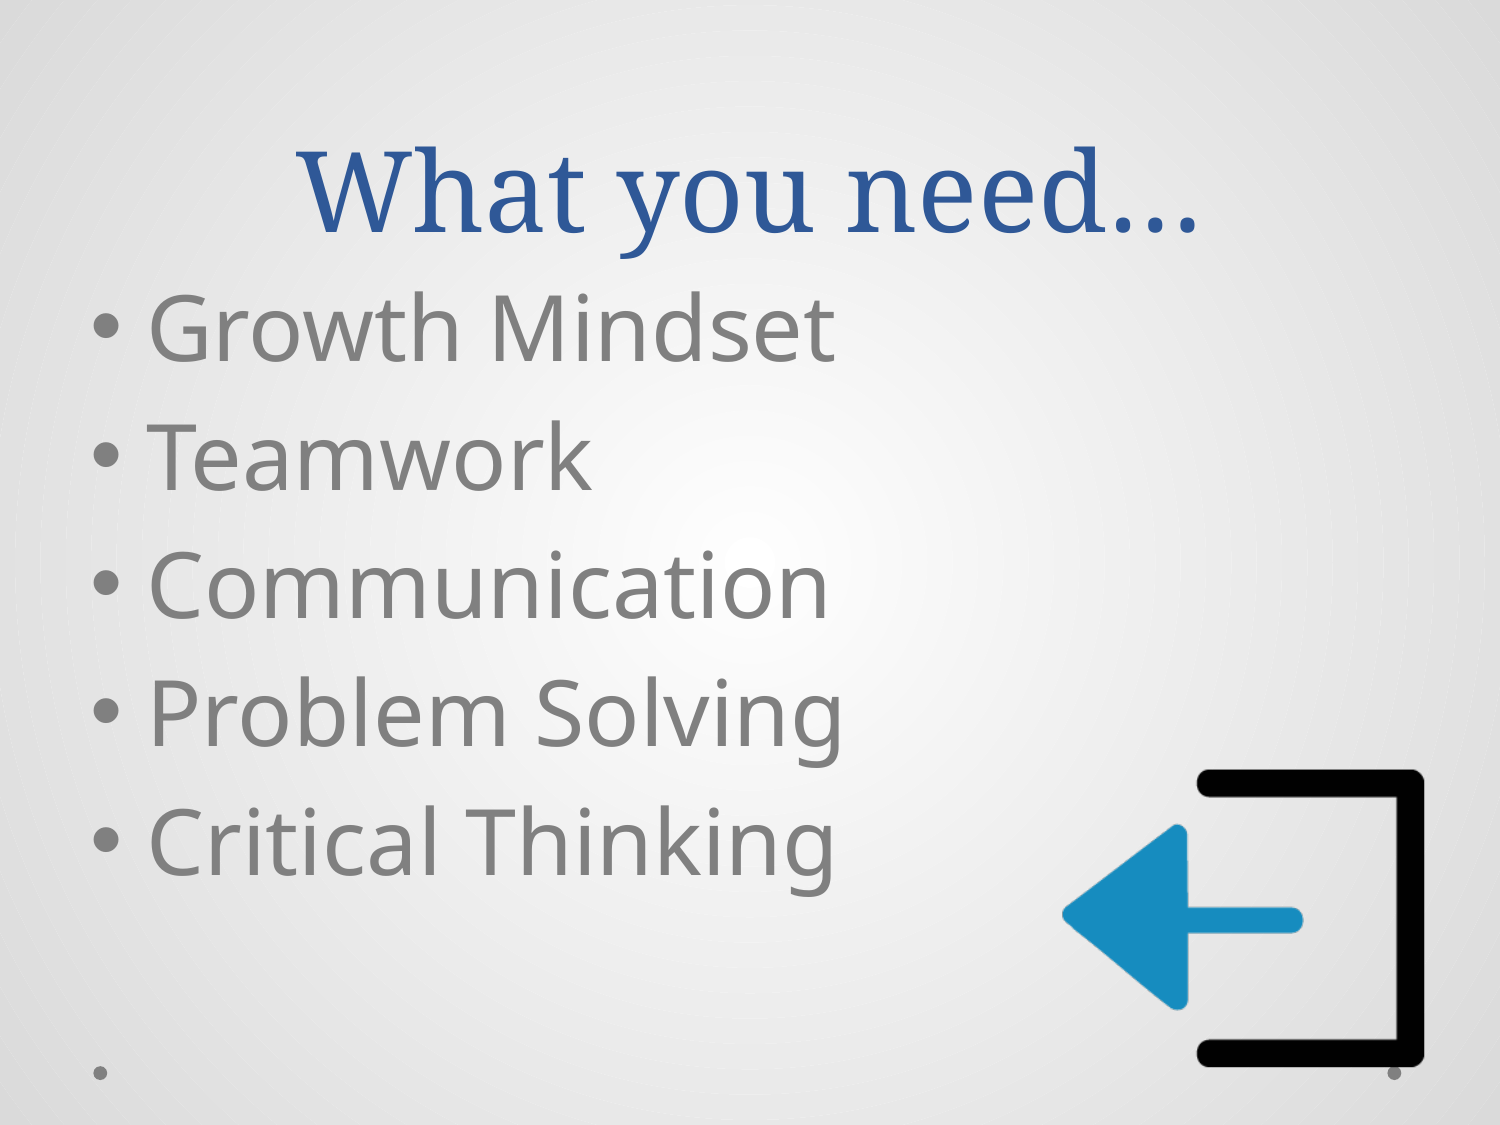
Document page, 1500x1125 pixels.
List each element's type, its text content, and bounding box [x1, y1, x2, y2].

picture [987, 662, 1500, 1125]
list Growth Mindset Teamwork Communication Problem Solving Critical Thinking [75, 262, 1425, 1005]
title What you need… [75, 0, 1425, 262]
